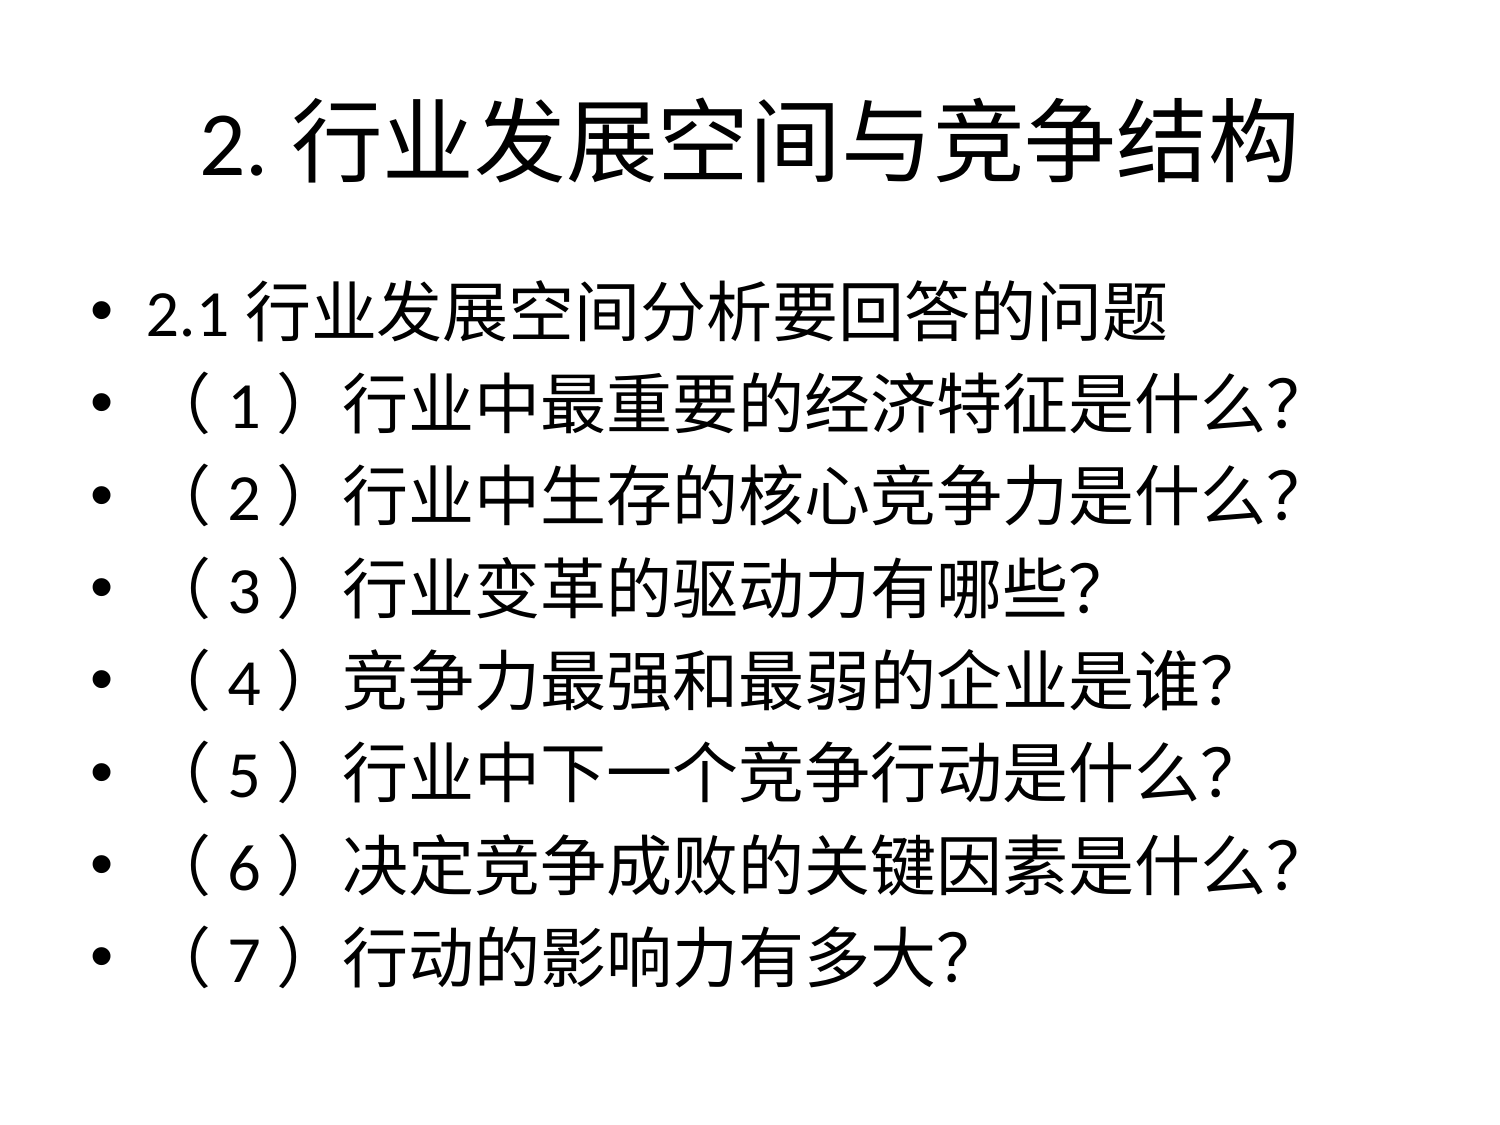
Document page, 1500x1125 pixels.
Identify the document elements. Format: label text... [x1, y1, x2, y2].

title 2.行业发展空间与竞争结构 [75, 45, 1425, 233]
list 2.1行业发展空间分析要回答的问题 （1）行业中最重要的经济特征是什么？ （2）行业中生存的核心竞争力是什么？ （3）行业变革的驱动力有哪些？ （4）竞争力最强和最弱的企业是谁？ （5）行业中下一个竞争行动是什么？ （6）决定竞争成败的关键因素是什么？ （7）行动的影响力有多大？ [75, 262, 1425, 1005]
